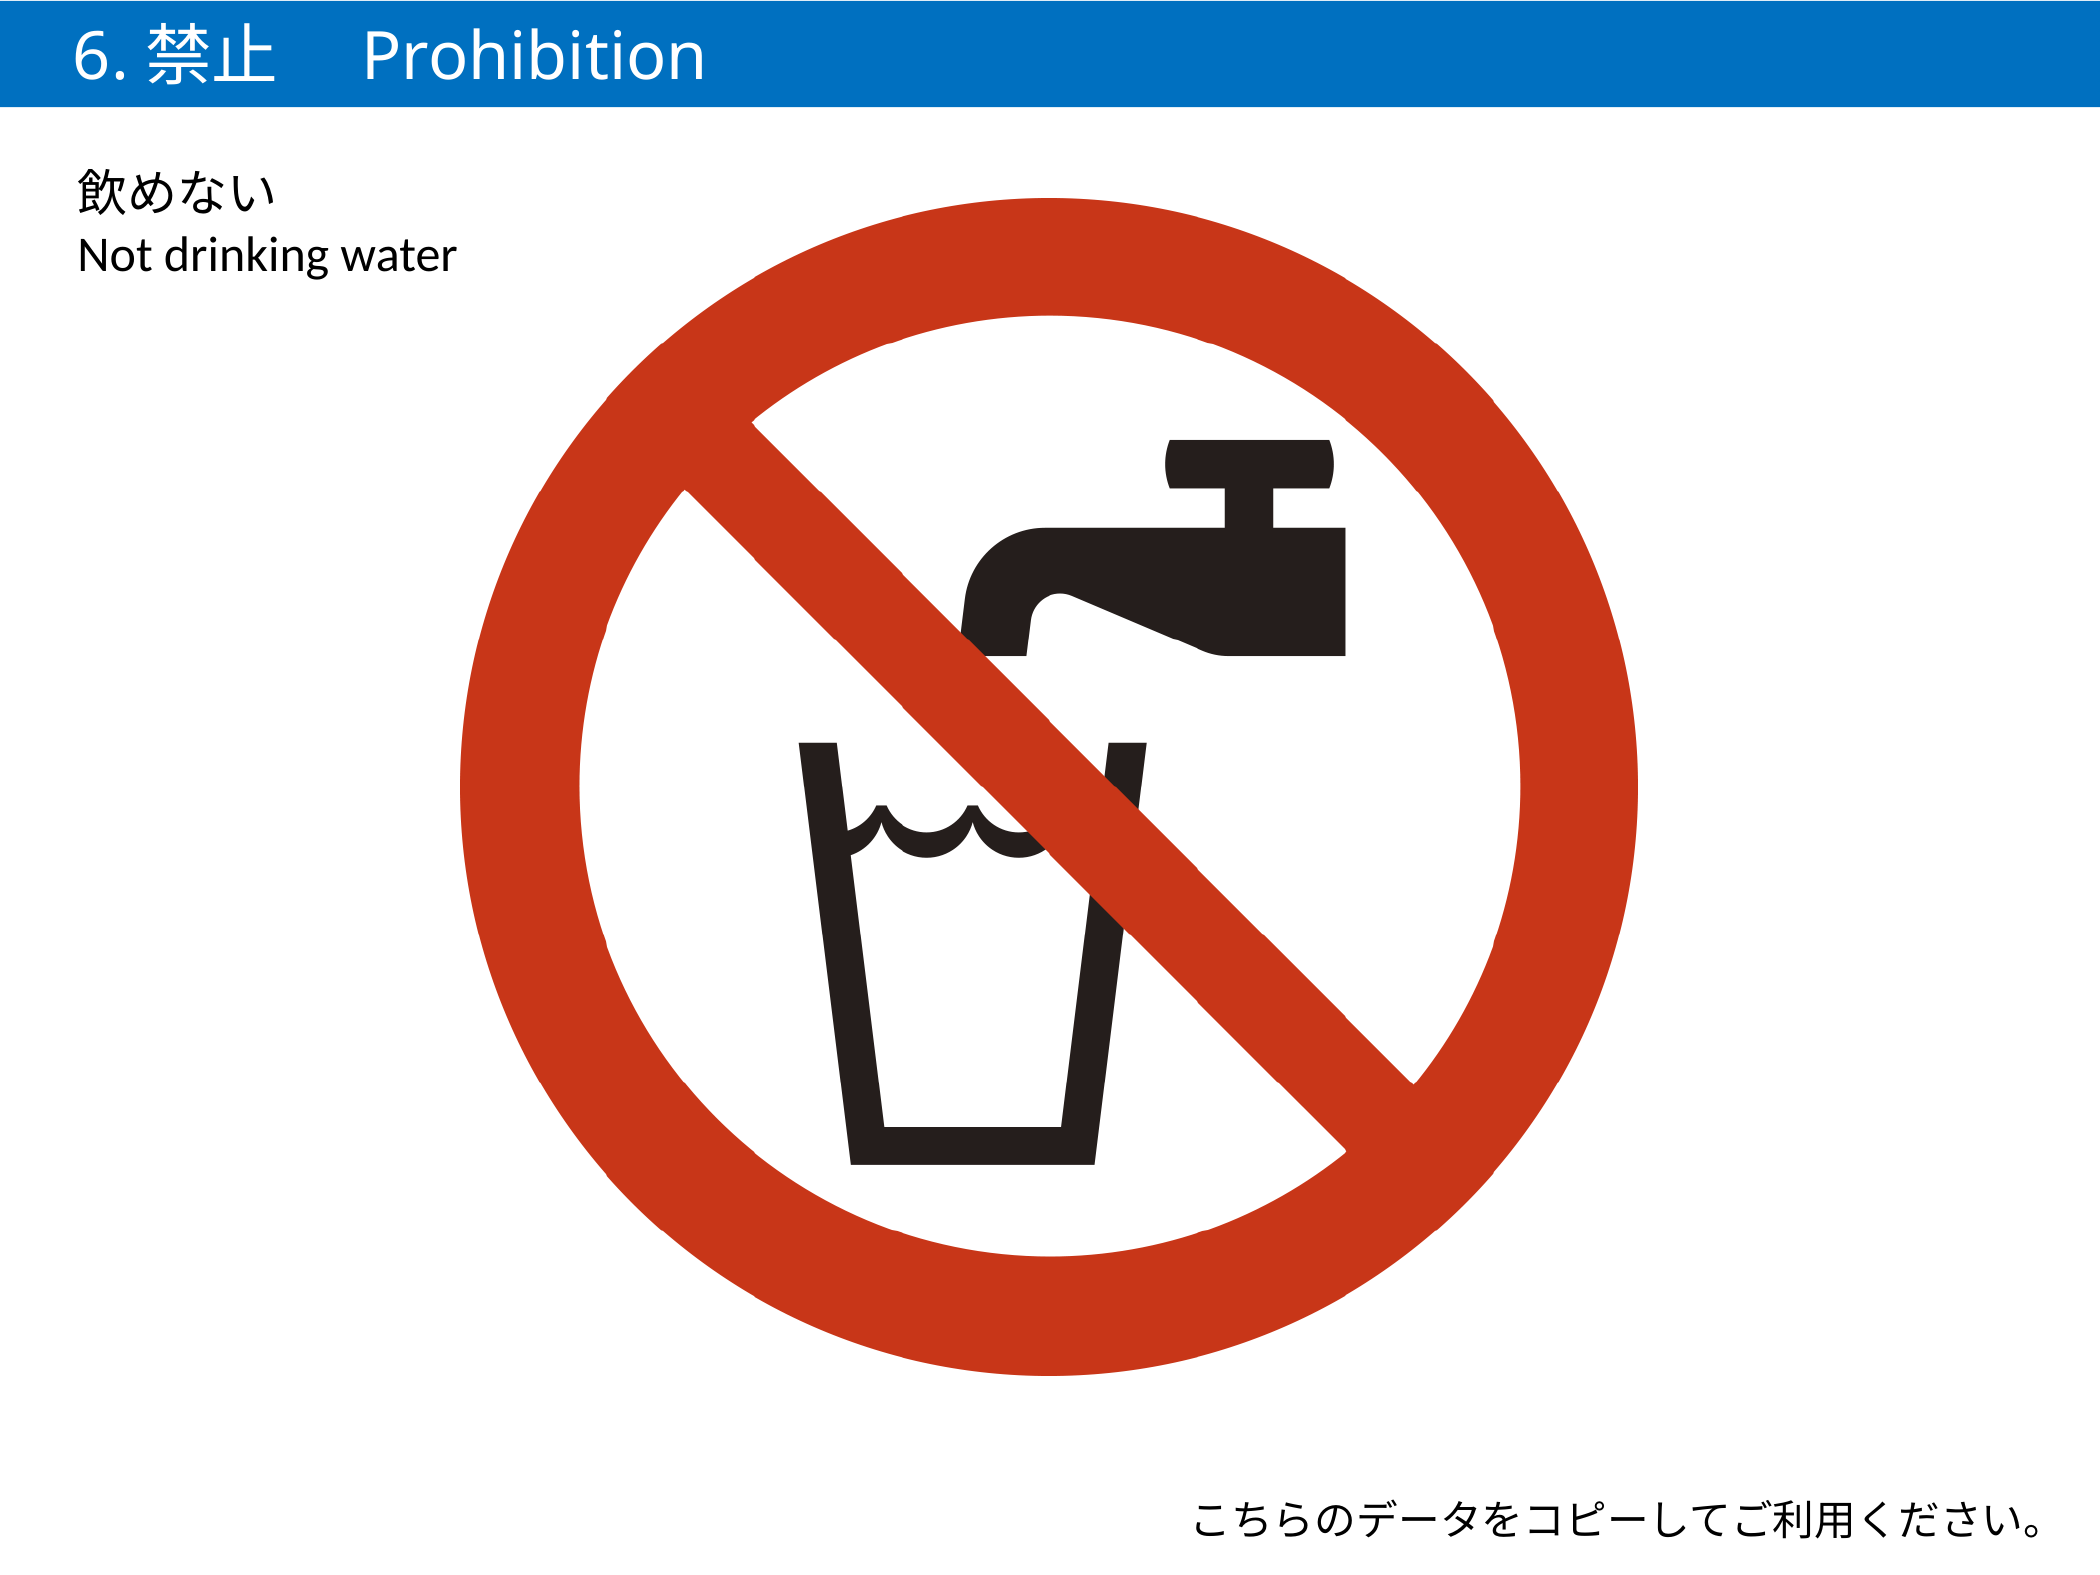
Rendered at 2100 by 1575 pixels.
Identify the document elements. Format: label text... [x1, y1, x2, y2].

text_box こちらのデータをコピーしてご利用ください。 [1174, 1486, 2081, 1552]
text_box 6.禁止 Prohibition [58, 5, 724, 101]
text_box 飲めない Not drinking water [62, 153, 474, 289]
text_box [0, 0, 2100, 108]
picture [459, 196, 1641, 1378]
